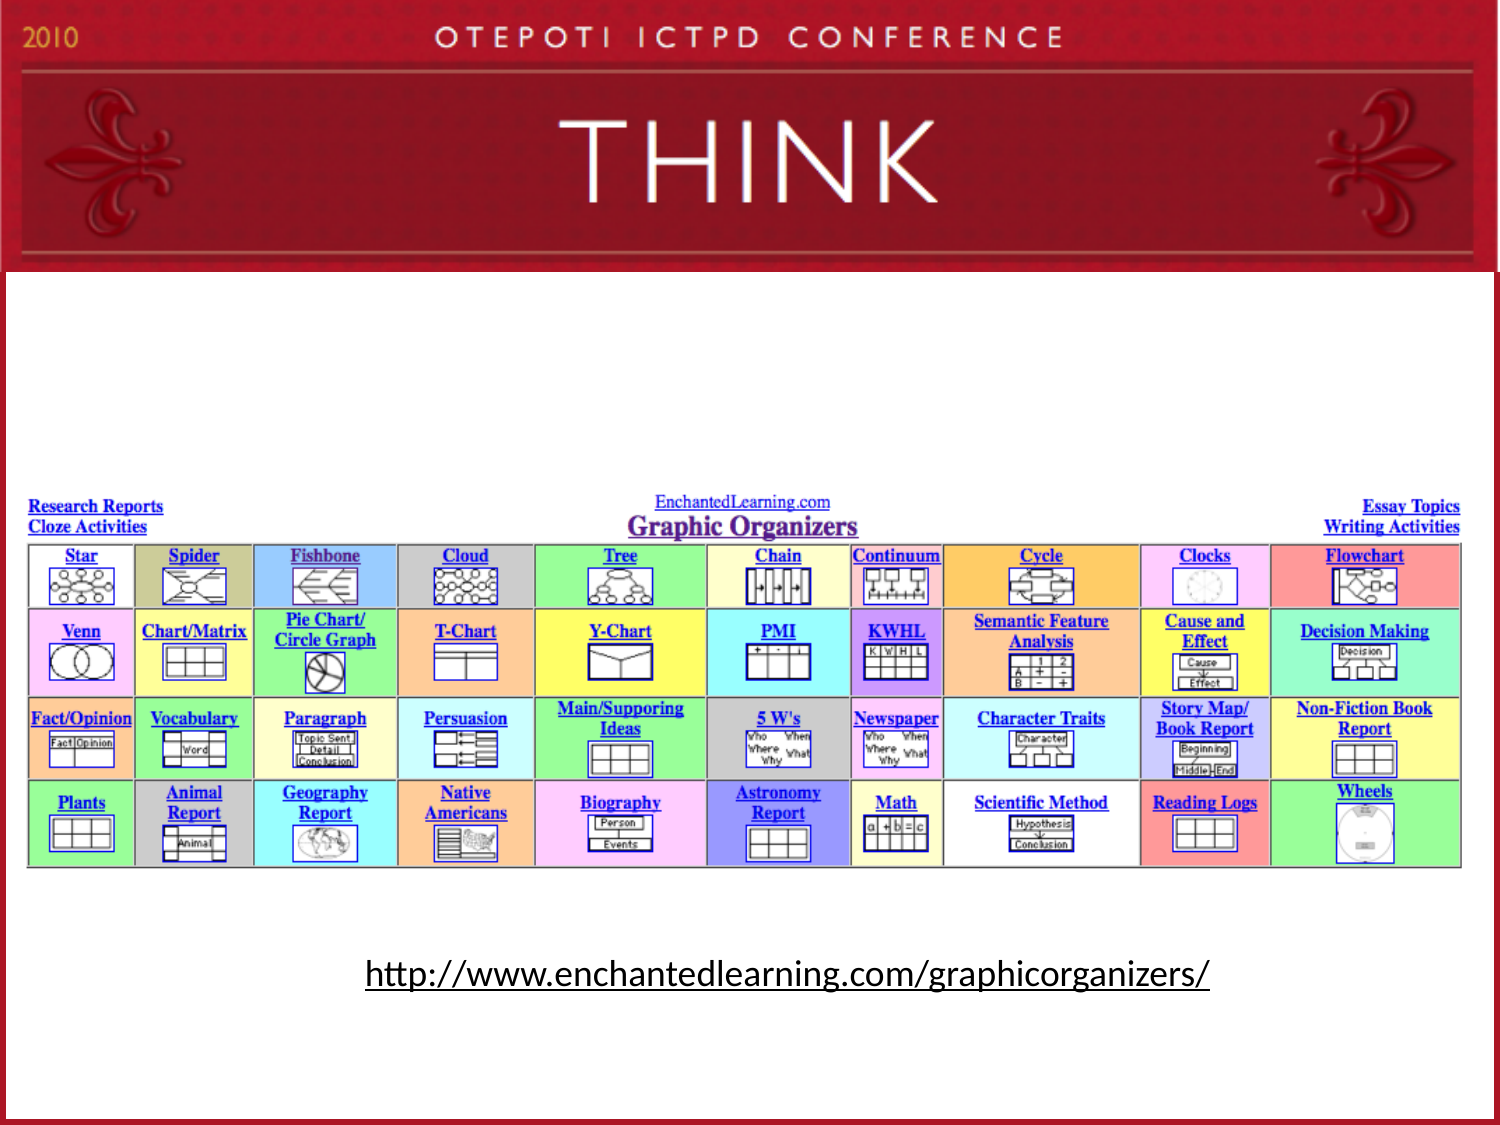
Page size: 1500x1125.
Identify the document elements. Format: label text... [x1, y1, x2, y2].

text_box http://www.enchantedlearning.com/graphicorganizers/ [349, 941, 1263, 1002]
text_box [0, 279, 1500, 1125]
picture [24, 479, 1469, 884]
picture [0, 0, 1500, 272]
